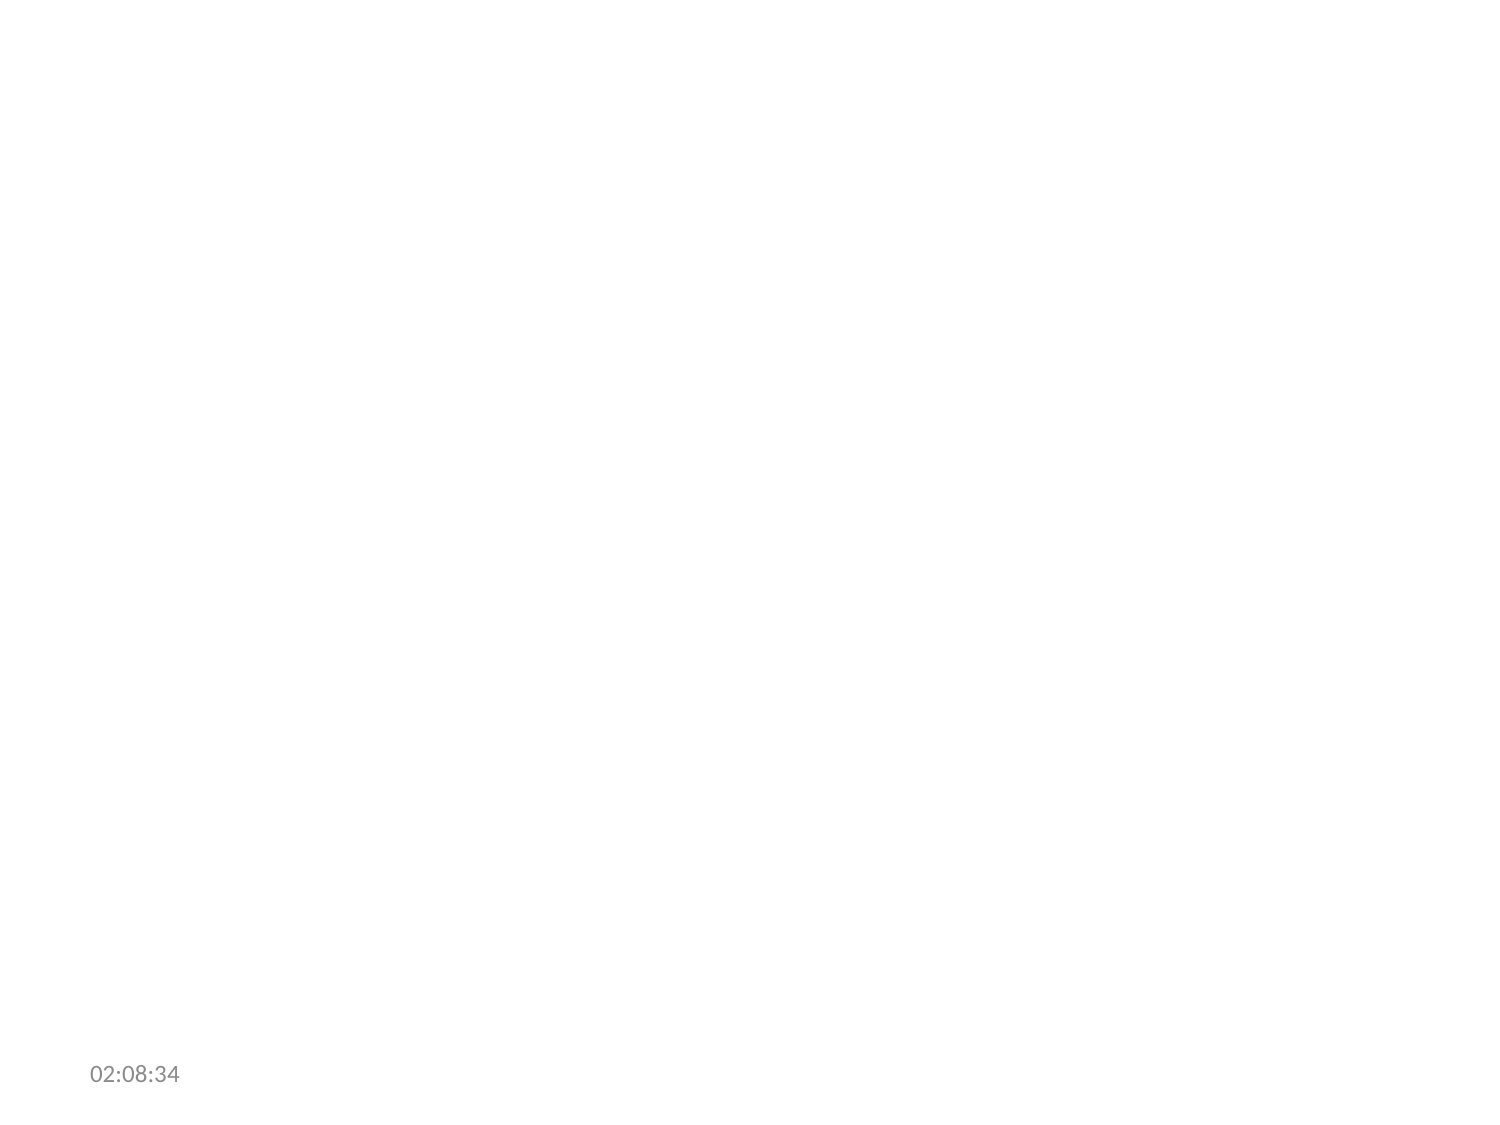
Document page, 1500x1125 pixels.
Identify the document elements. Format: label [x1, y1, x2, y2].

slide_number [75, 1042, 425, 1103]
